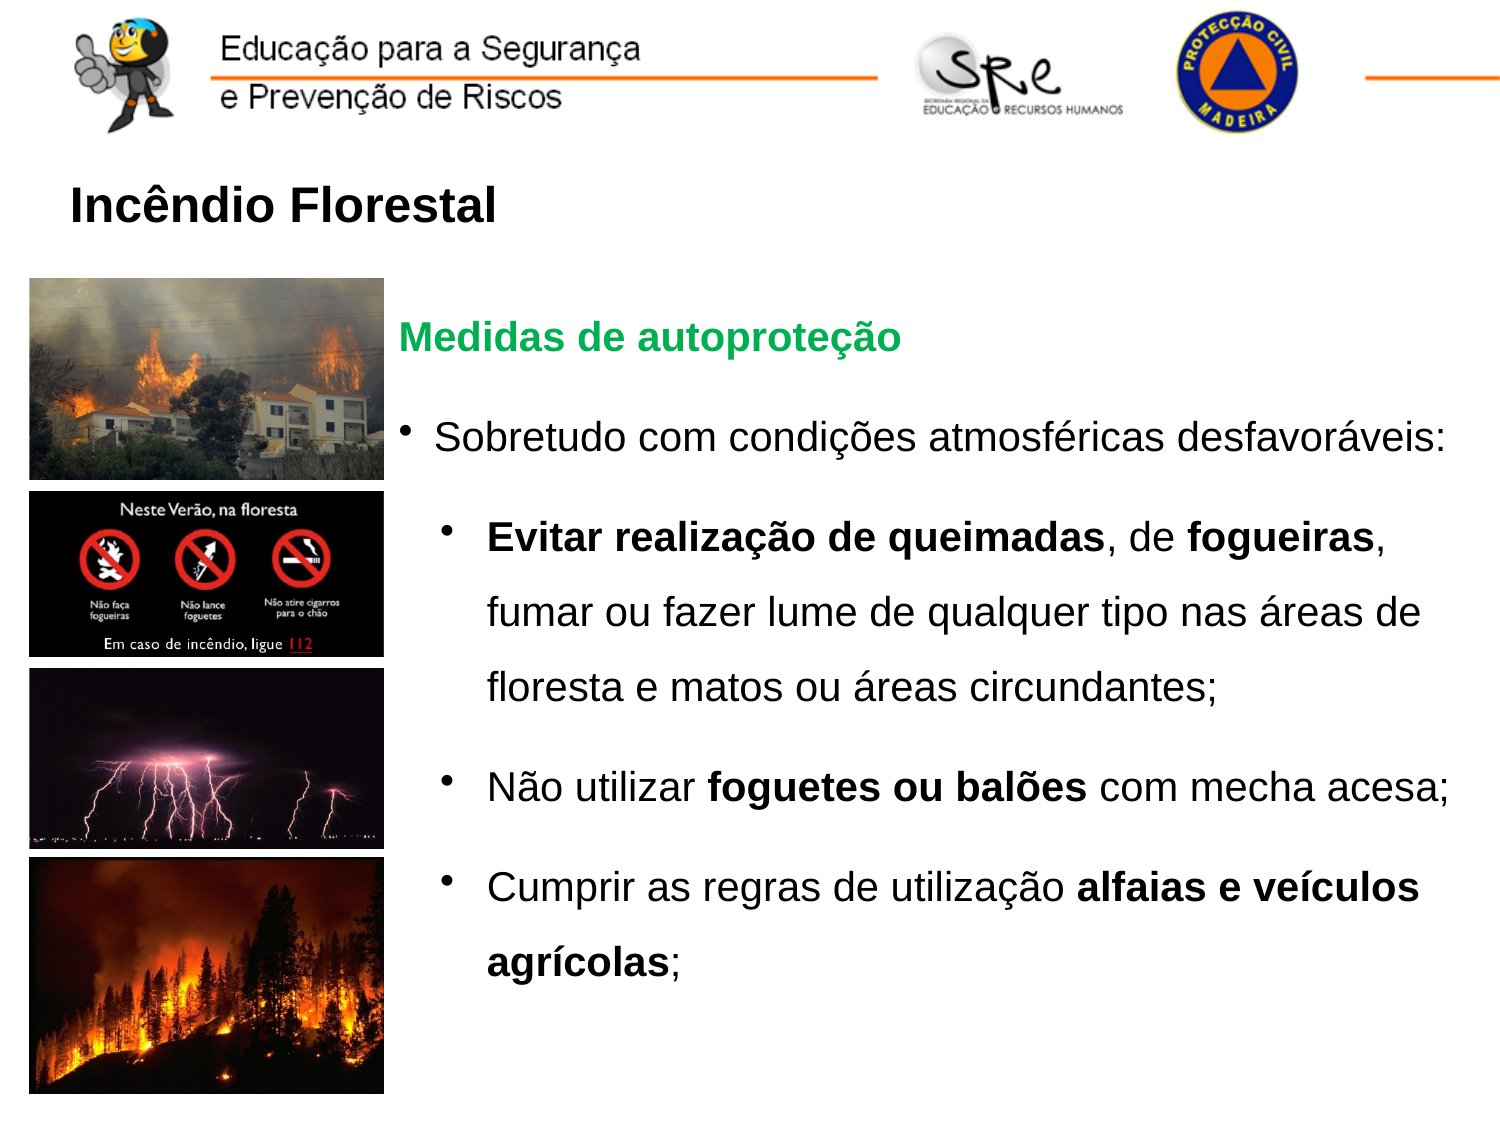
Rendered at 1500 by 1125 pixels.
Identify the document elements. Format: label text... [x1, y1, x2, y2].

text_box Medidas de autoproteção Sobretudo com condições atmosféricas desfavoráveis: Evitar realização de queimadas, de fogueiras, fumar ou fazer lume de qualquer tipo nas áreas de floresta e matos ou áreas circundantes; Não utilizar foguetes ou balões com mecha acesa; Cumprir as regras de utilização alfaias e veículos agrícolas; [383, 277, 1471, 993]
picture [0, 0, 1500, 1125]
text_box Incêndio Florestal [55, 165, 513, 240]
